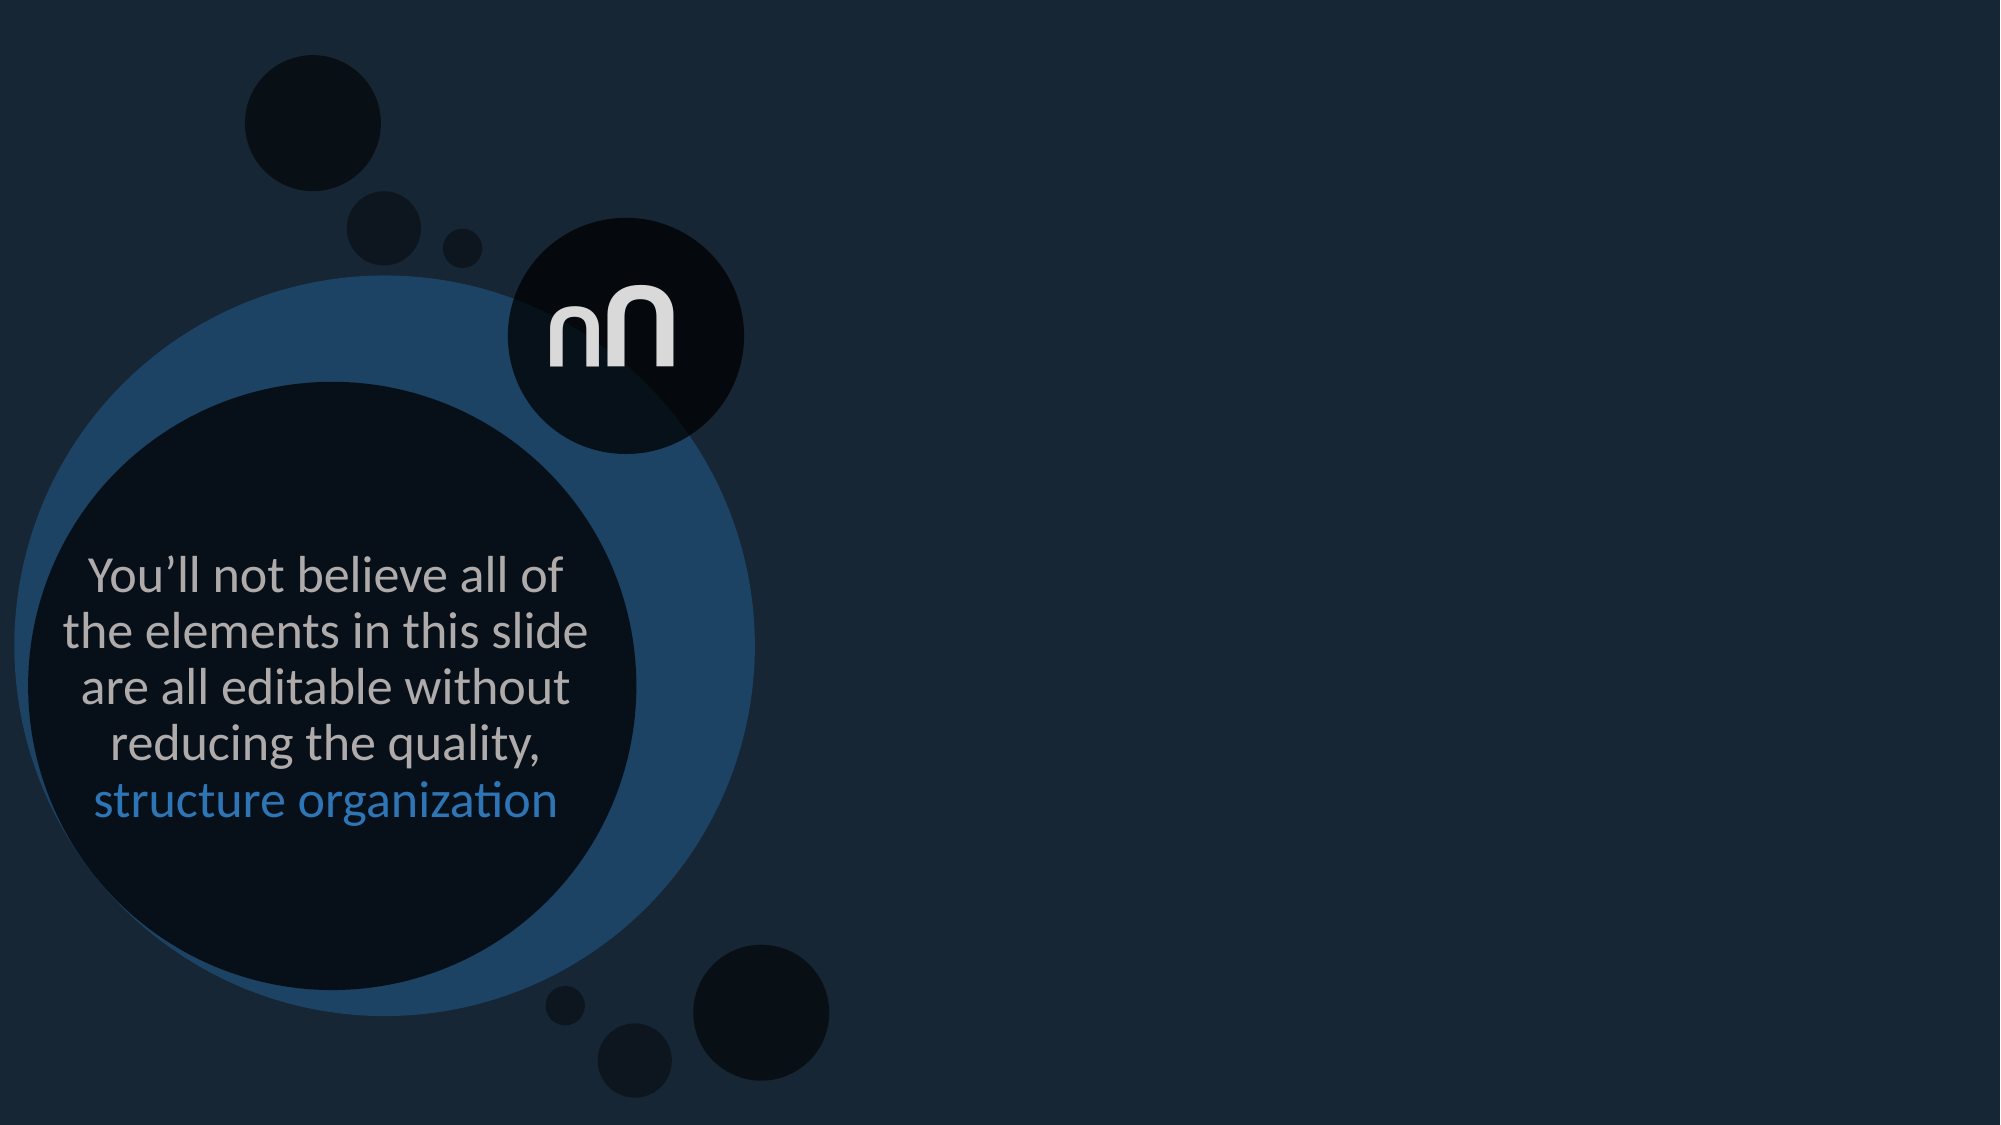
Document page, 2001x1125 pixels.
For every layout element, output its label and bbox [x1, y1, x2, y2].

text_box [0, 0, 2000, 1125]
text_box [582, 254, 699, 406]
